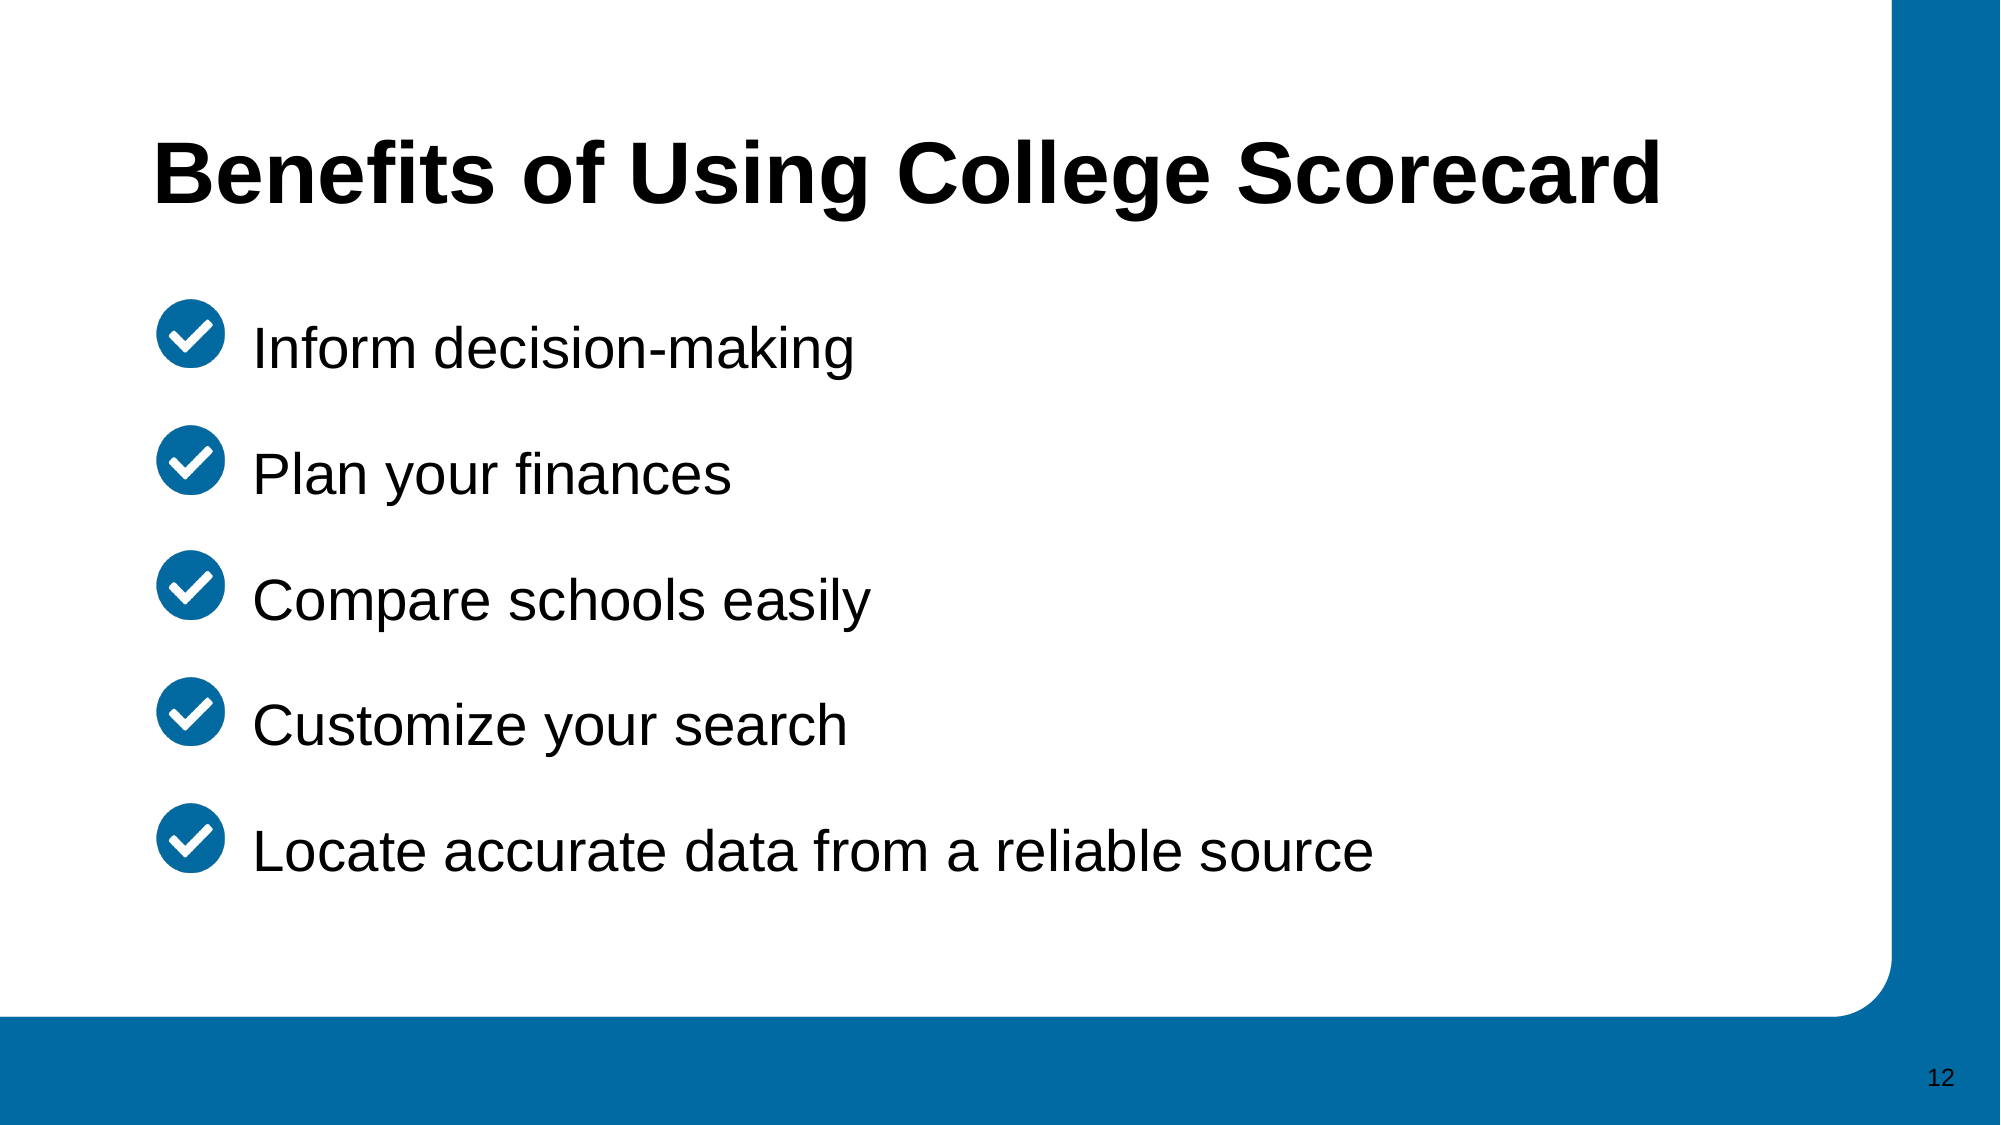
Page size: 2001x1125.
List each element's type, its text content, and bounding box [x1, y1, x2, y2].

list Inform decision-making Plan your finances Compare schools easily Customize your search Locate accurate data from a reliable source [237, 268, 1764, 982]
slide_number 12 [1550, 1065, 2000, 1125]
picture [0, 0, 2000, 1125]
title Benefits of Using College Scorecard [137, 59, 1757, 278]
